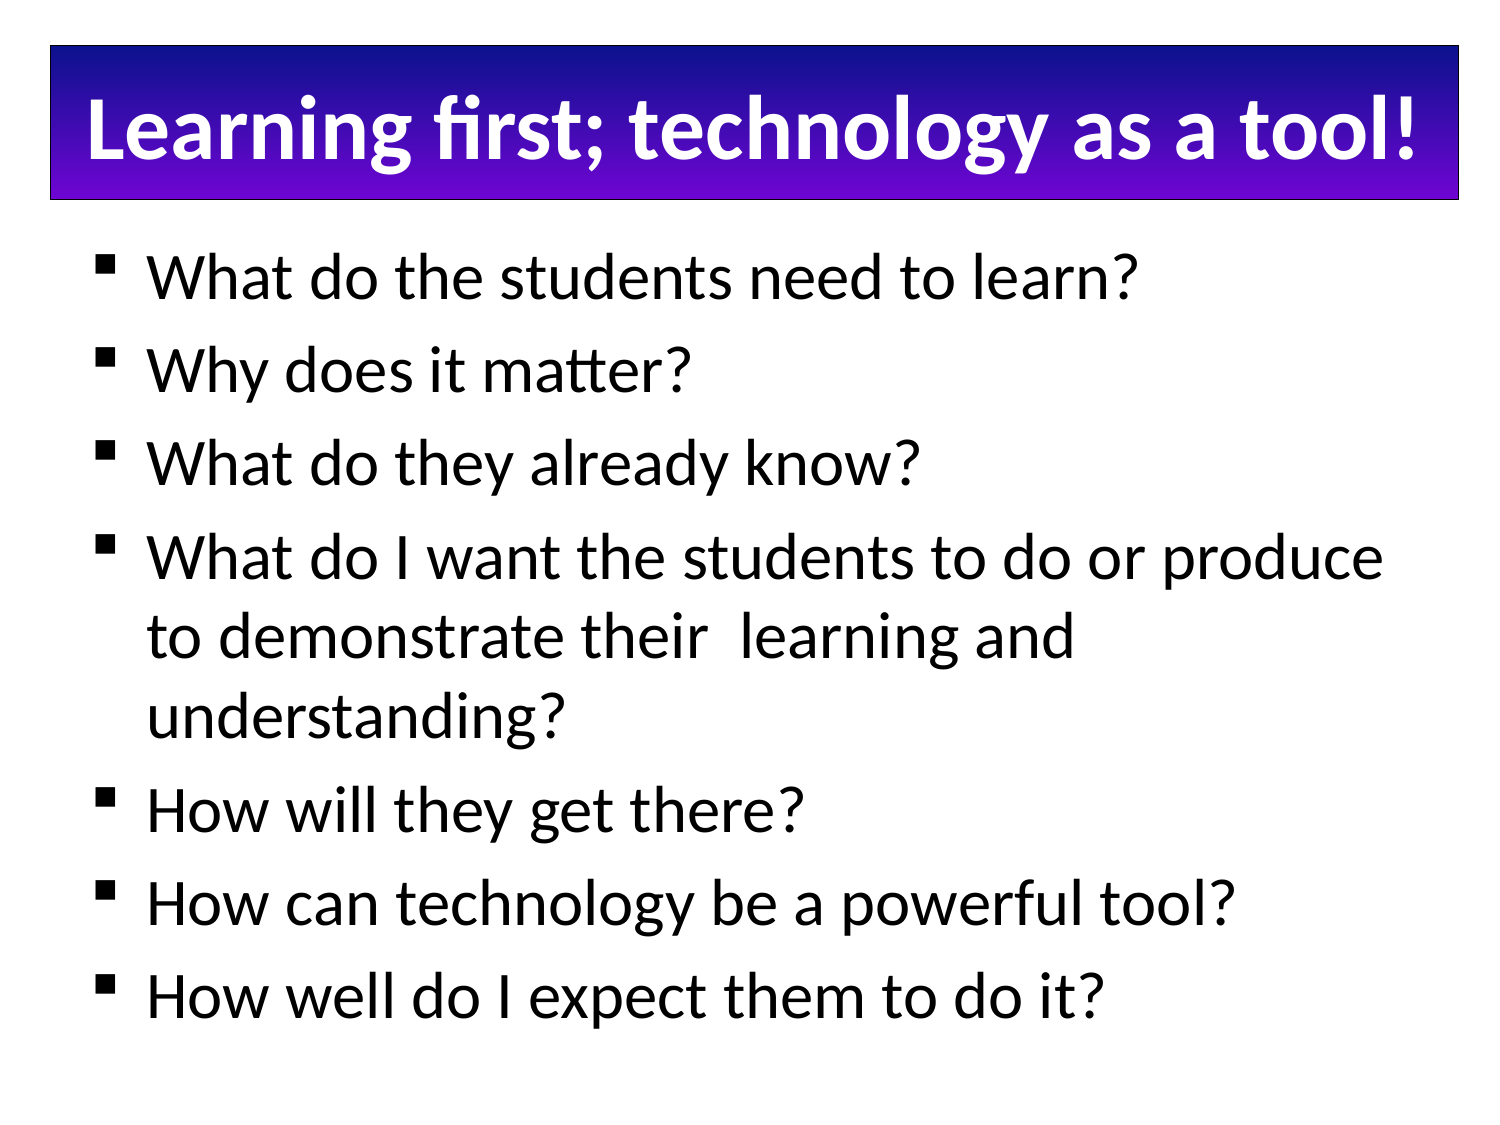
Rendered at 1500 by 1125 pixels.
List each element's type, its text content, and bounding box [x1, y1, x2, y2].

title Learning first; technology as a tool! [50, 45, 1459, 200]
list What do the students need to learn? Why does it matter? What do they already know? What do I want the students to do or produce to demonstrate their learning and understanding? How will they get there? How can technology be a powerful tool? How well do I expect them to do it? [75, 224, 1425, 1059]
